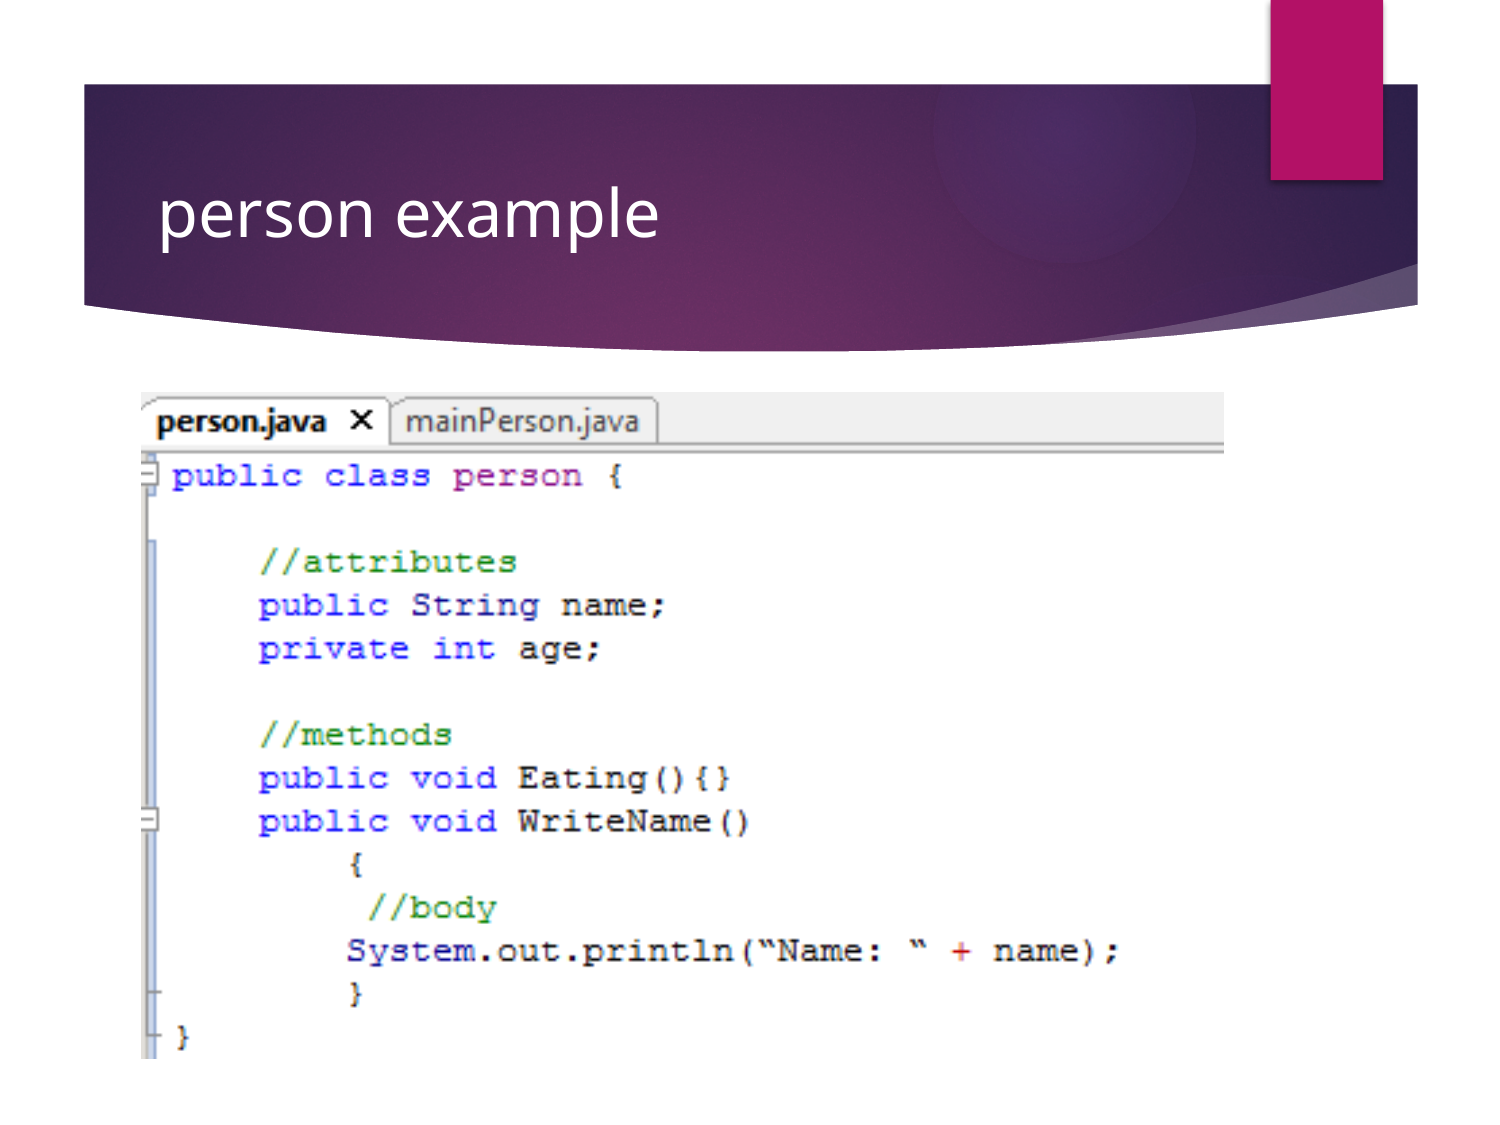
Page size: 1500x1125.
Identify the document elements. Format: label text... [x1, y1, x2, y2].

title person example [142, 152, 1183, 269]
picture [141, 392, 1224, 1060]
